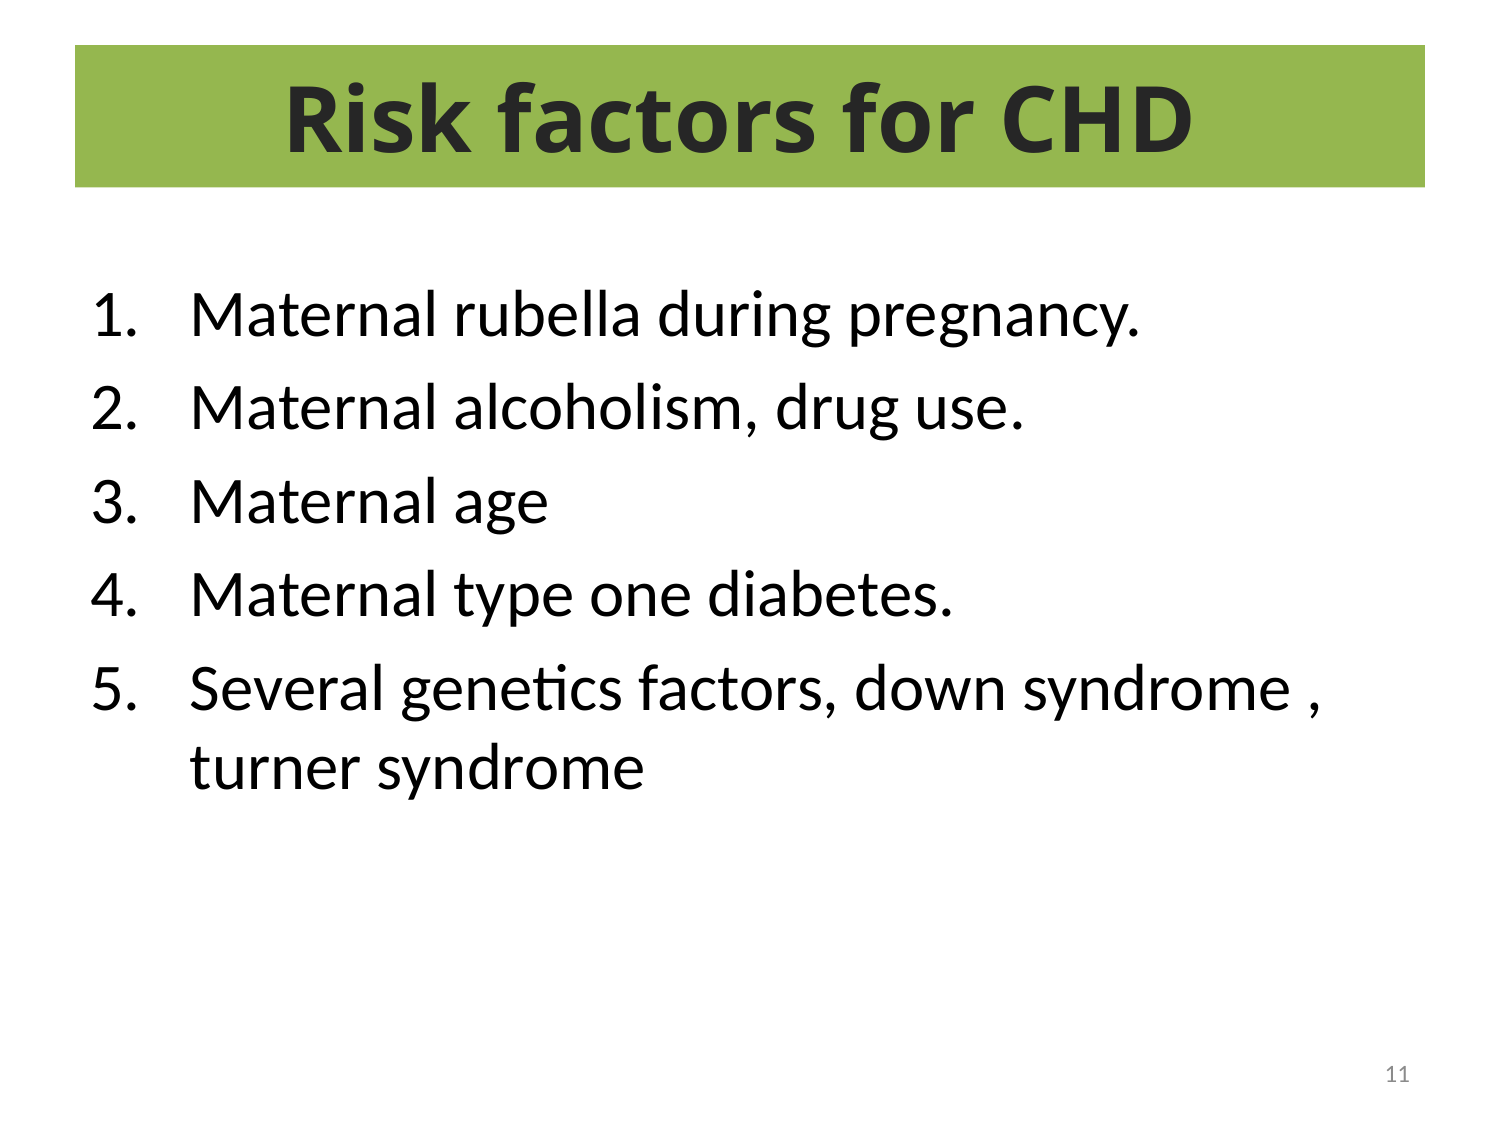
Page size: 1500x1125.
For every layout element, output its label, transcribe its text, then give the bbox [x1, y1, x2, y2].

slide_number 11 [1074, 1042, 1425, 1103]
title Risk factors for CHD [75, 45, 1425, 188]
list Maternal rubella during pregnancy. Maternal alcoholism, drug use. Maternal age Maternal type one diabetes. Several genetics factors, down syndrome , turner syndrome [75, 262, 1425, 1005]
